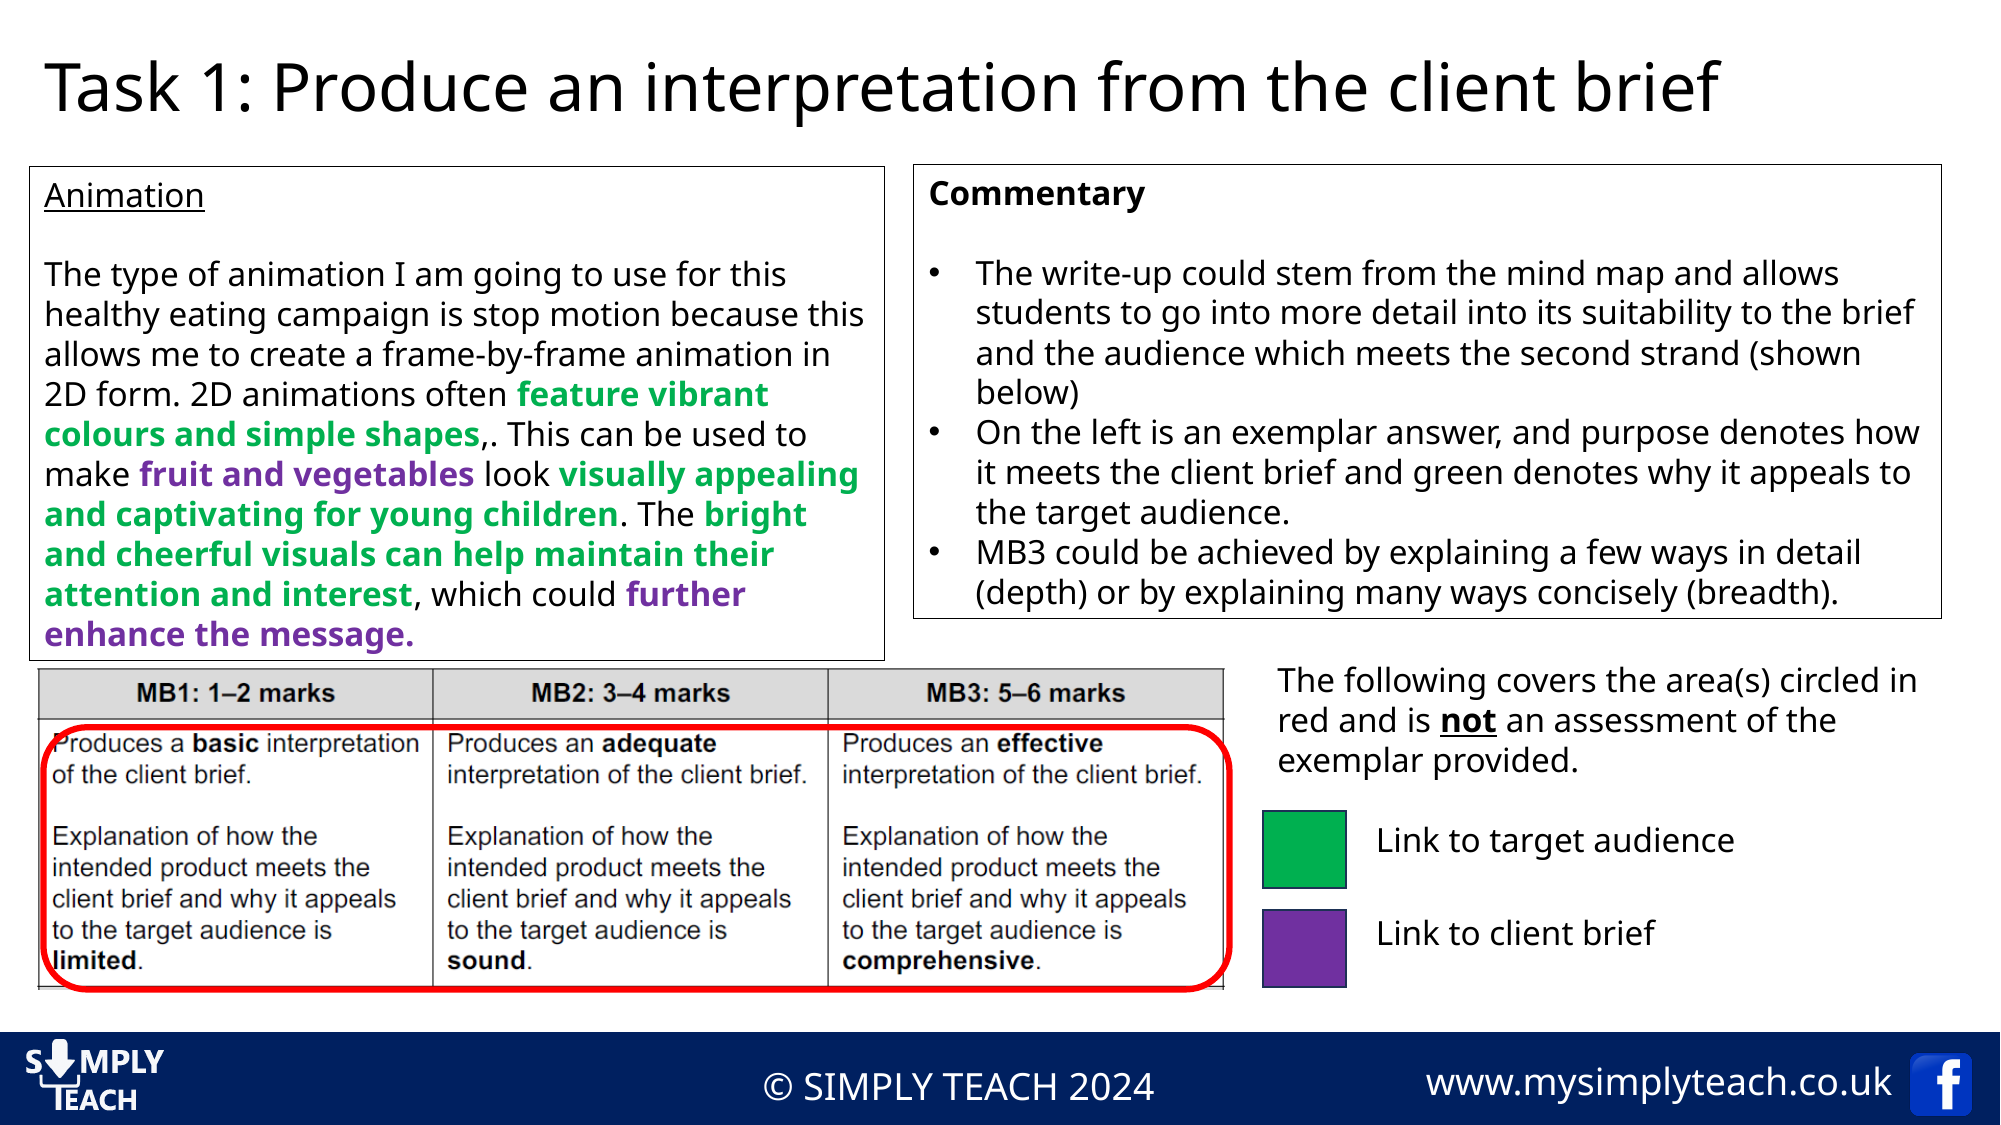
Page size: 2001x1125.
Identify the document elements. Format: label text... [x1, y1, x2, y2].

text_box Animation The type of animation I am going to use for this healthy eating campaign is stop motion because this allows me to create a frame-by-frame animation in 2D form. 2D animations often feature vibrant colours and simple shapes,. This can be used to make fruit and vegetables look visually appealing and captivating for young children. The bright and cheerful visuals can help maintain their attention and interest, which could further enhance the message. [29, 166, 885, 659]
text_box [1262, 810, 1347, 889]
text_box Link to client brief [1361, 904, 1727, 960]
picture [29, 659, 1230, 990]
text_box Link to target audience [1360, 811, 1908, 867]
text_box www.mysimplyteach.co.uk [1411, 1050, 1907, 1111]
text_box The following covers the area(s) circled in red and is not an assessment of the exemplar provided. [1262, 651, 1942, 787]
text_box [1262, 909, 1347, 988]
picture [15, 1033, 182, 1122]
text_box [0, 1032, 2000, 1125]
text_box Commentary The write-up could stem from the mind map and allows students to go into more detail into its suitability to the brief and the audience which meets the second strand (shown below) On the left is an exemplar answer, and purpose denotes how it meets the client brief and green denotes why it appeals to the target audience. MB3 could be achieved by explaining a few ways in detail (depth) or by explaining many ways concisely (breadth). [913, 164, 1942, 619]
text_box Task 1: Produce an interpretation from the client brief [29, 37, 1942, 133]
picture [1907, 1050, 1976, 1119]
text_box © SIMPLY TEACH 2024 [621, 1055, 1296, 1115]
